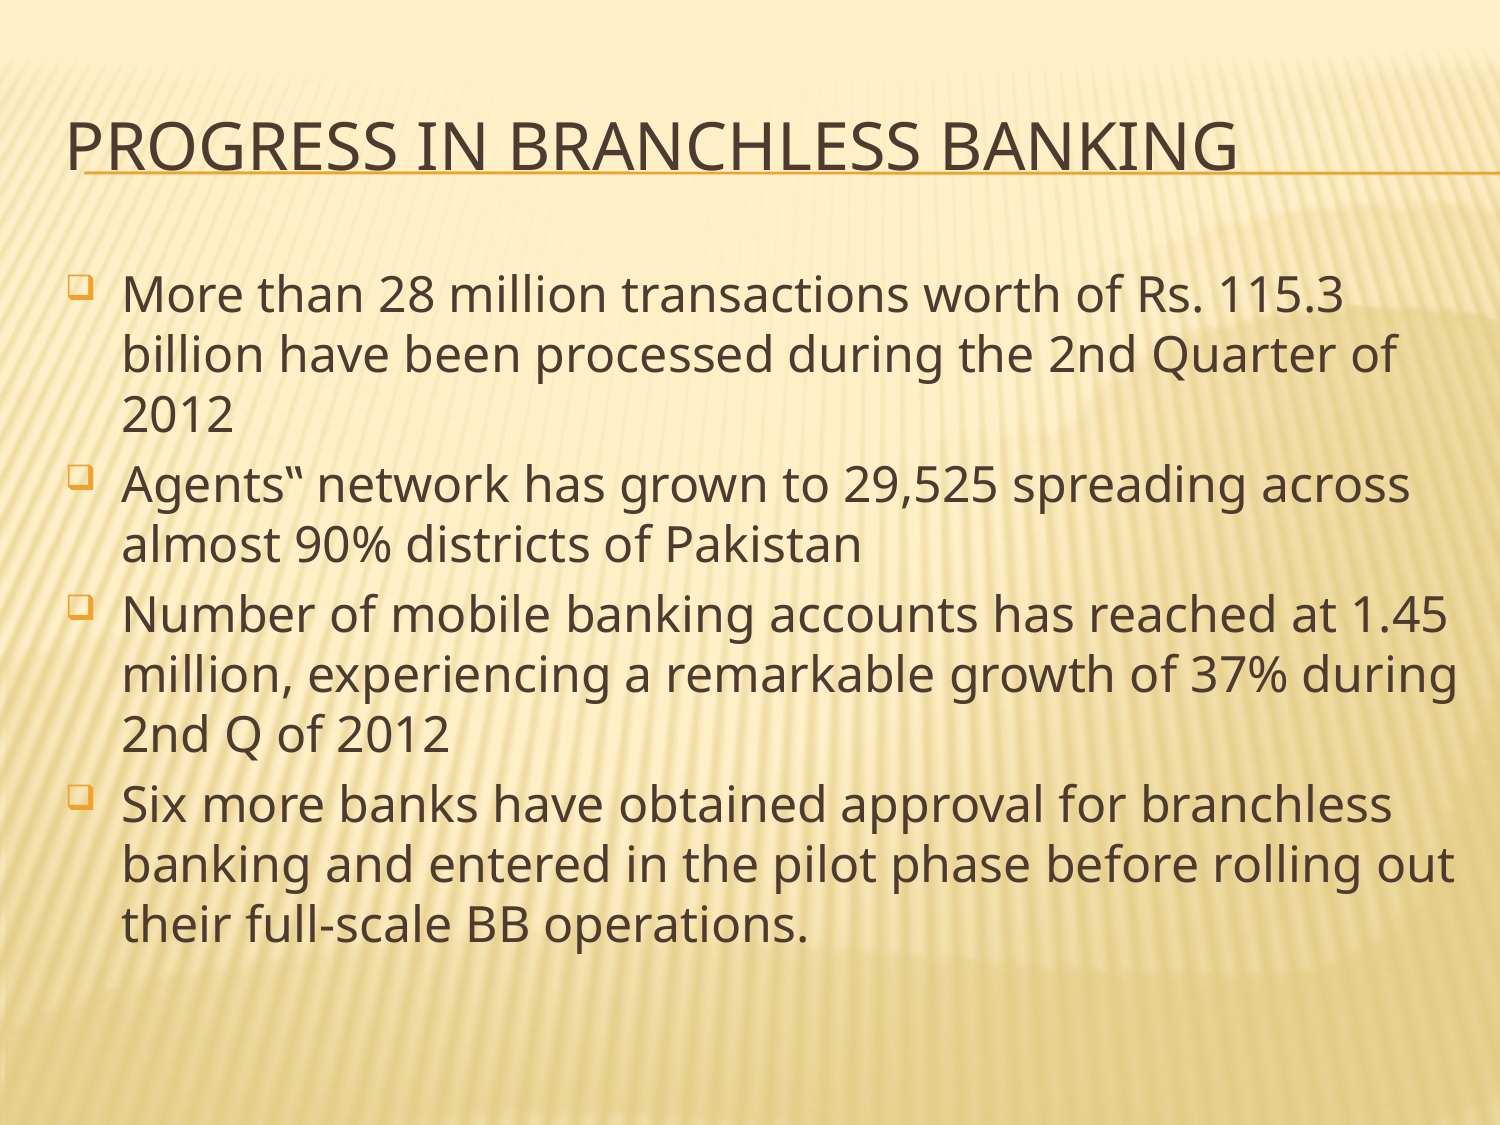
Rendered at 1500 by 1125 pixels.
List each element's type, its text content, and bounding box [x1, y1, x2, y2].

list More than 28 million transactions worth of Rs. 115.3 billion have been processed during the 2nd Quarter of 2012 Agents‟ network has grown to 29,525 spreading across almost 90% districts of Pakistan Number of mobile banking accounts has reached at 1.45 million, experiencing a remarkable growth of 37% during 2nd Q of 2012 Six more banks have obtained approval for branchless banking and entered in the pilot phase before rolling out their full-scale BB operations. [49, 254, 1476, 998]
title Progress in Branchless banking [50, 75, 1475, 213]
